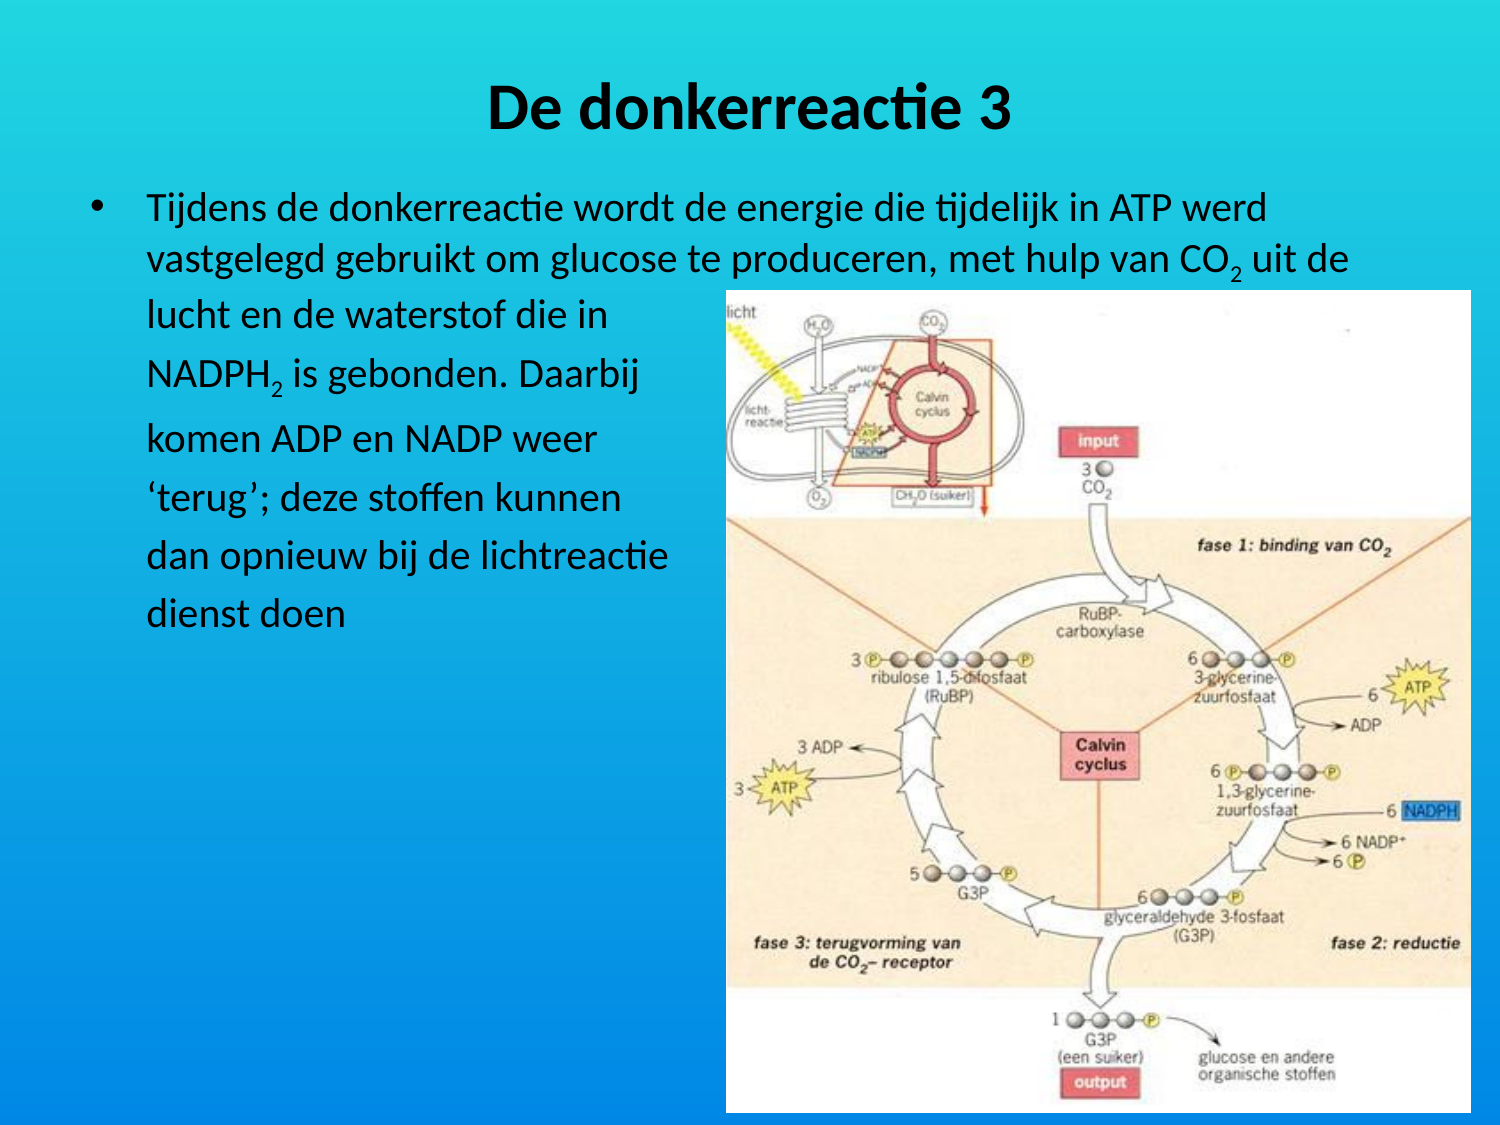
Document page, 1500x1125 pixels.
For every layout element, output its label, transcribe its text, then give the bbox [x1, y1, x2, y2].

list Tijdens de donkerreactie wordt de energie die tijdelijk in ATP werd vastgelegd gebruikt om glucose te produceren, met hulp van CO2 uit de lucht en de waterstof die in NADPH2 is gebonden. Daarbij komen ADP en NADP weer ‘terug’; deze stoffen kunnen dan opnieuw bij de lichtreactie dienst doen [75, 172, 1425, 1071]
title De donkerreactie 3 [75, 45, 1425, 161]
picture [726, 290, 1500, 1113]
